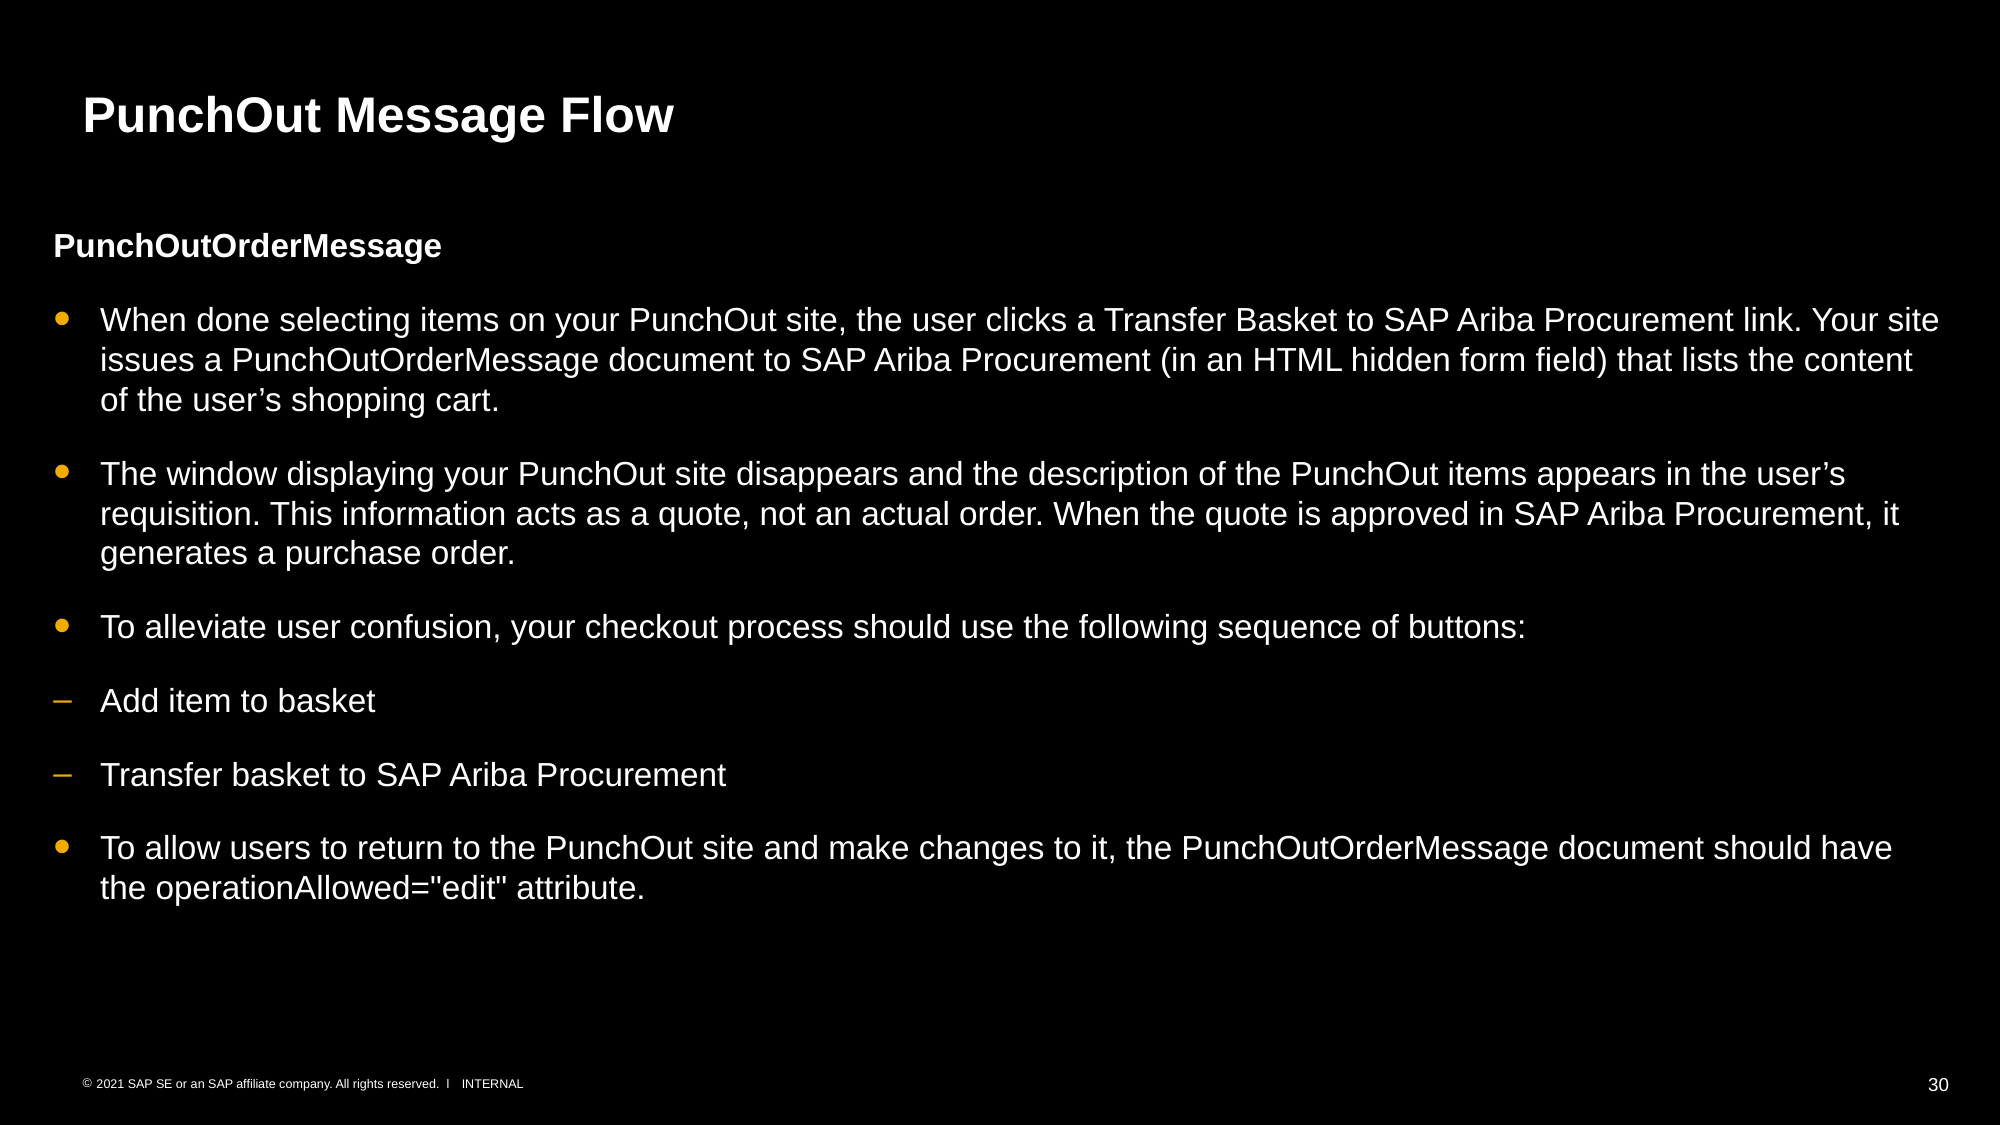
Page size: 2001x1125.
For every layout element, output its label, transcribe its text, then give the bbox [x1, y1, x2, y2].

title PunchOut Message Flow [82, 82, 1918, 144]
text_box PunchOutOrderMessage When done selecting items on your PunchOut site, the user clicks a Transfer Basket to SAP Ariba Procurement link. Your site issues a PunchOutOrderMessage document to SAP Ariba Procurement (in an HTML hidden form field) that lists the content of the user’s shopping cart. The window displaying your PunchOut site disappears and the description of the PunchOut items appears in the user’s requisition. This information acts as a quote, not an actual order. When the quote is approved in SAP Ariba Procurement, it generates a purchase order. To alleviate user confusion, your checkout process should use the following sequence of buttons: Add item to basket Transfer basket to SAP Ariba Procurement To allow users to return to the PunchOut site and make changes to it, the PunchOutOrderMessage document should have the operationAllowed="edit" attribute. [53, 224, 1947, 1054]
